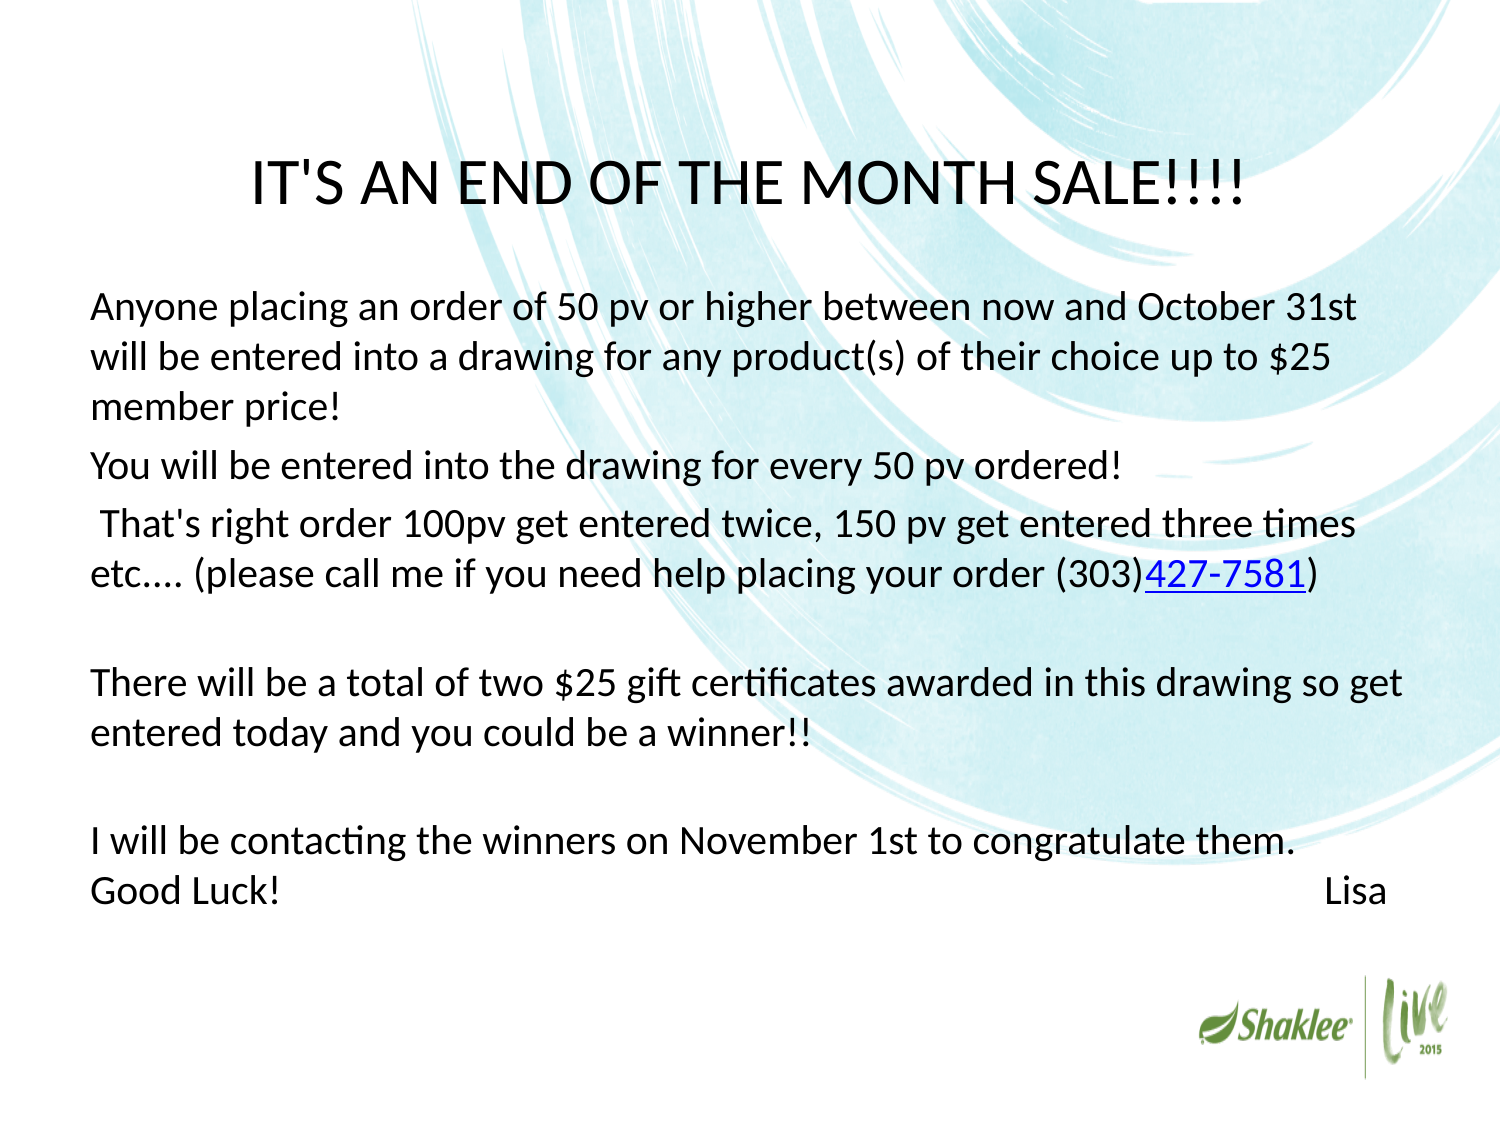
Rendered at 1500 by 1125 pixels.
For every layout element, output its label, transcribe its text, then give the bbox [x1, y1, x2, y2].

list Anyone placing an order of 50 pv or higher between now and October 31st will be entered into a drawing for any product(s) of their choice up to $25 member price! You will be entered into the drawing for every 50 pv ordered! That's right order 100pv get entered twice, 150 pv get entered three times etc.... (please call me if you need help placing your order (303)427-7581) There will be a total of two $25 gift certificates awarded in this drawing so get entered today and you could be a winner!! I will be contacting the winners on November 1st to congratulate them. Good Luck! Lisa [75, 272, 1425, 1005]
picture [0, 0, 1500, 1125]
title IT'S AN END OF THE MONTH SALE!!!! [75, 83, 1425, 272]
